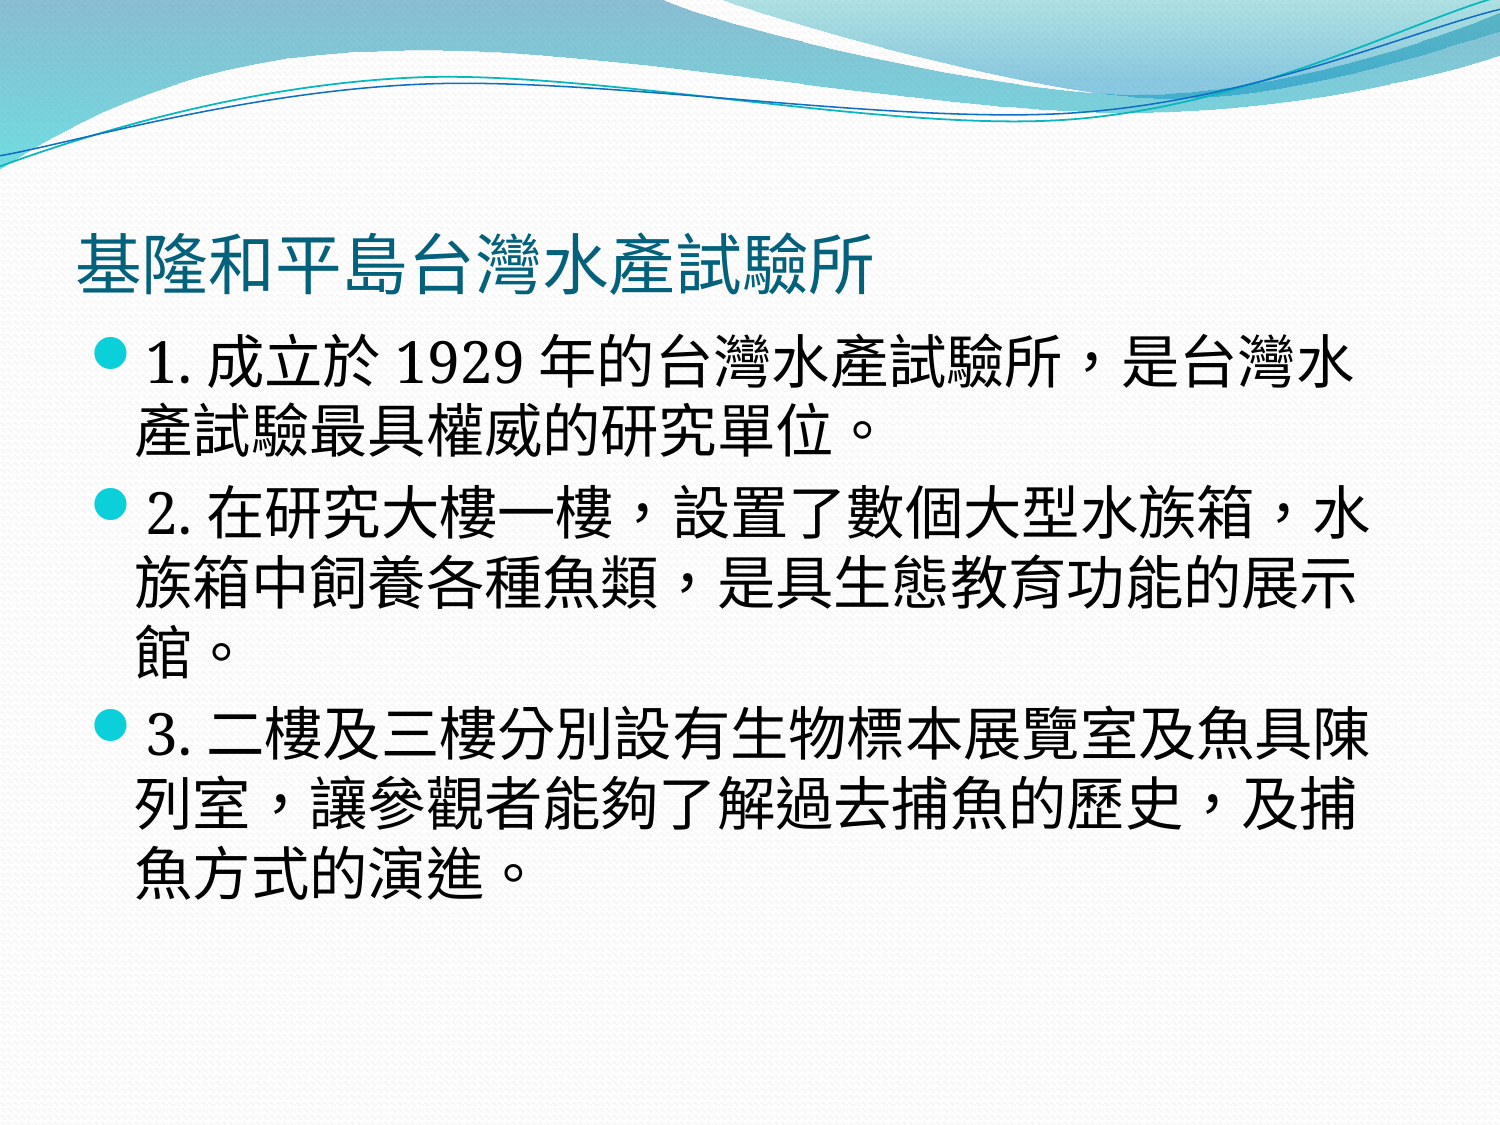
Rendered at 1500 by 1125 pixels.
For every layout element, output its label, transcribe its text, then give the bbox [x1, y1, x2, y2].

list 1.成立於1929年的台灣水產試驗所，是台灣水產試驗最具權威的研究單位。 2.在研究大樓一樓，設置了數個大型水族箱，水族箱中飼養各種魚類，是具生態教育功能的展示館。 3.二樓及三樓分別設有生物標本展覽室及魚具陳列室，讓參觀者能夠了解過去捕魚的歷史，及捕魚方式的演進。 [75, 317, 1425, 1038]
title 基隆和平島台灣水產試驗所 [75, 115, 1425, 303]
